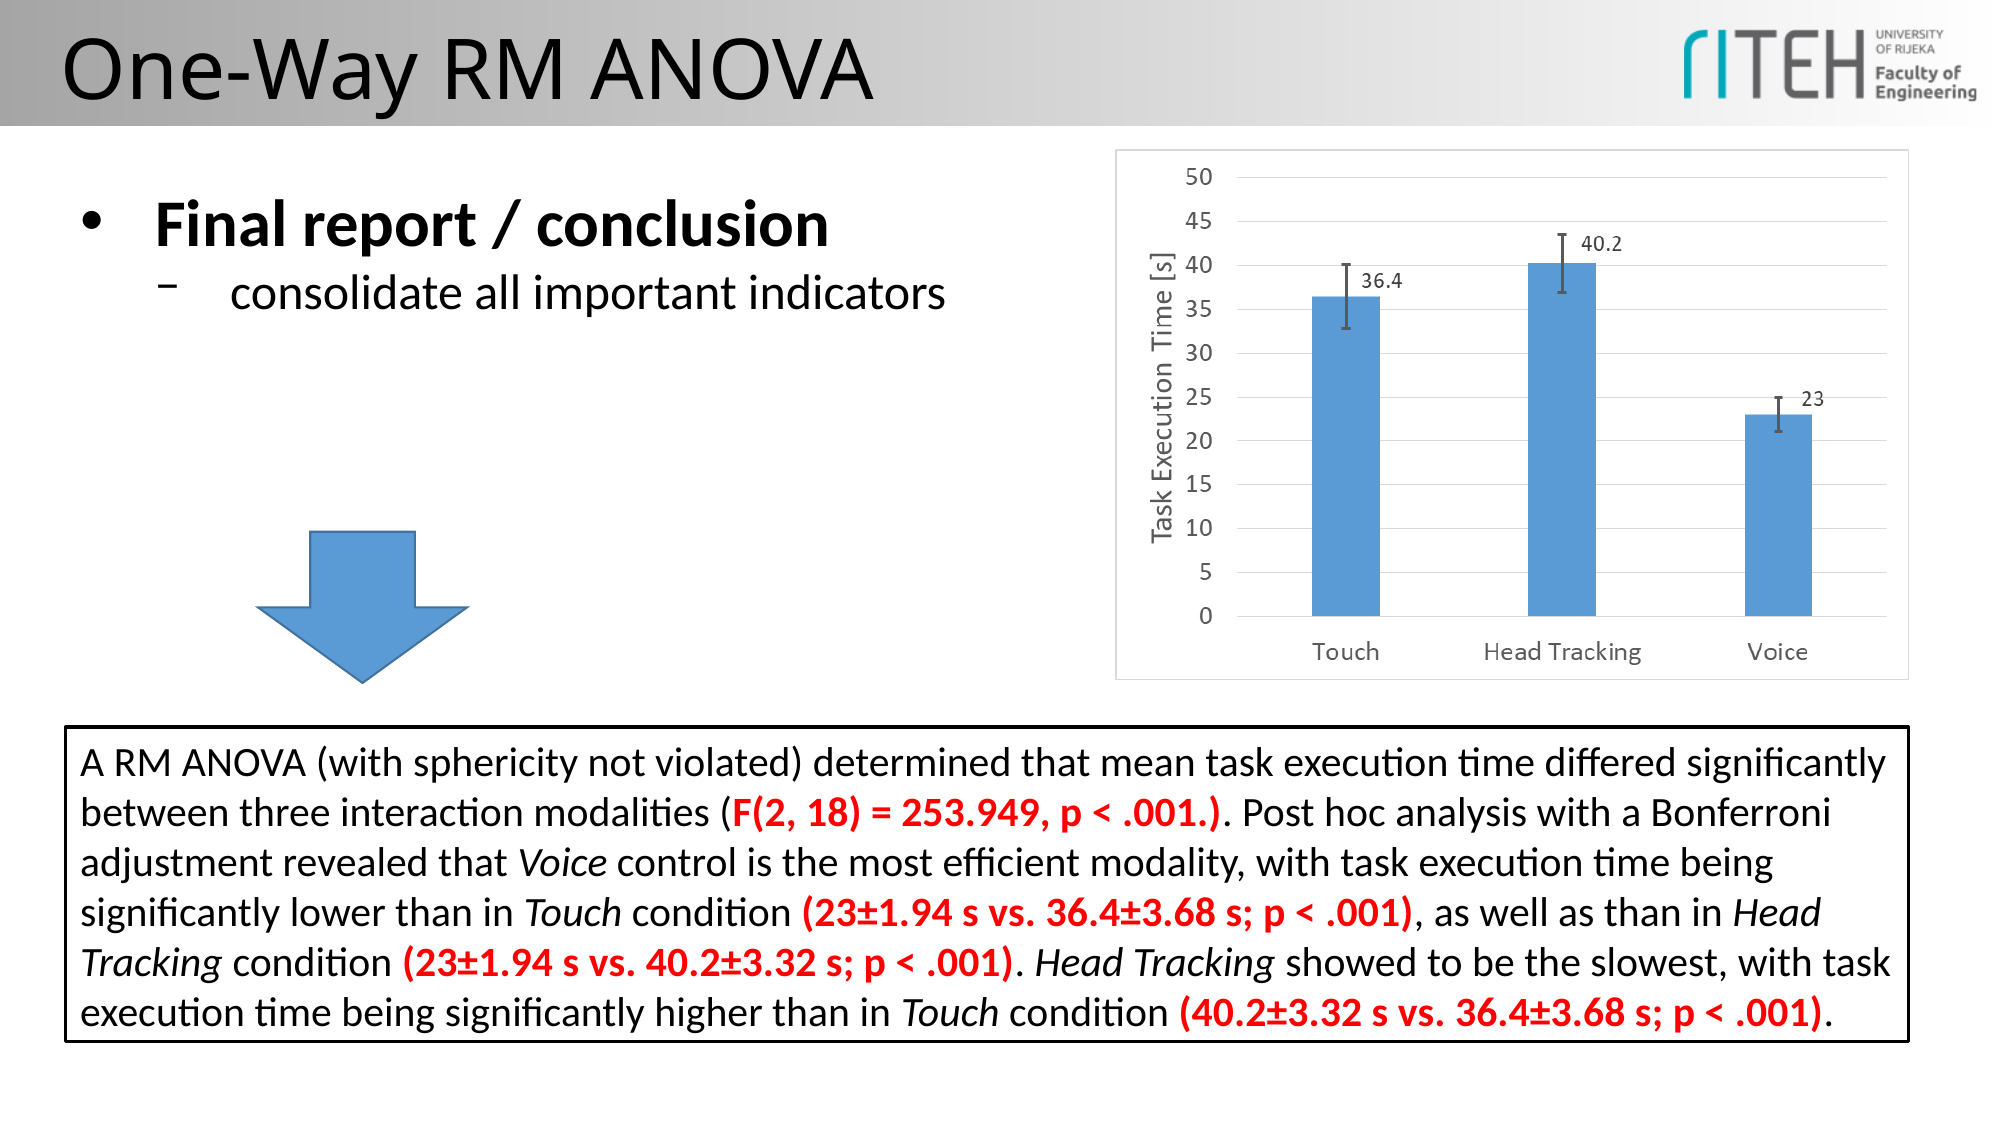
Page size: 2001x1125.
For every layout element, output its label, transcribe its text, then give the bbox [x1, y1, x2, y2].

text_box [254, 530, 471, 685]
picture [1683, 20, 1977, 107]
text_box Final report / conclusion consolidate all important indicators [65, 172, 1054, 327]
text_box A RM ANOVA (with sphericity not violated) determined that mean task execution time differed significantly between three interaction modalities (F(2, 18) = 253.949, p < .001.). Post hoc analysis with a Bonferroni adjustment revealed that Voice control is the most efficient modality, with task execution time being significantly lower than in Touch condition (23±1.94 s vs. 36.4±3.68 s; p < .001), as well as than in Head Tracking condition (23±1.94 s vs. 40.2±3.32 s; p < .001). Head Tracking showed to be the slowest, with task execution time being significantly higher than in Touch condition (40.2±3.32 s vs. 36.4±3.68 s; p < .001). [65, 726, 1909, 1042]
title One-Way RM ANOVA [45, 20, 1601, 126]
picture [1115, 149, 1909, 680]
text_box [0, 0, 2000, 127]
